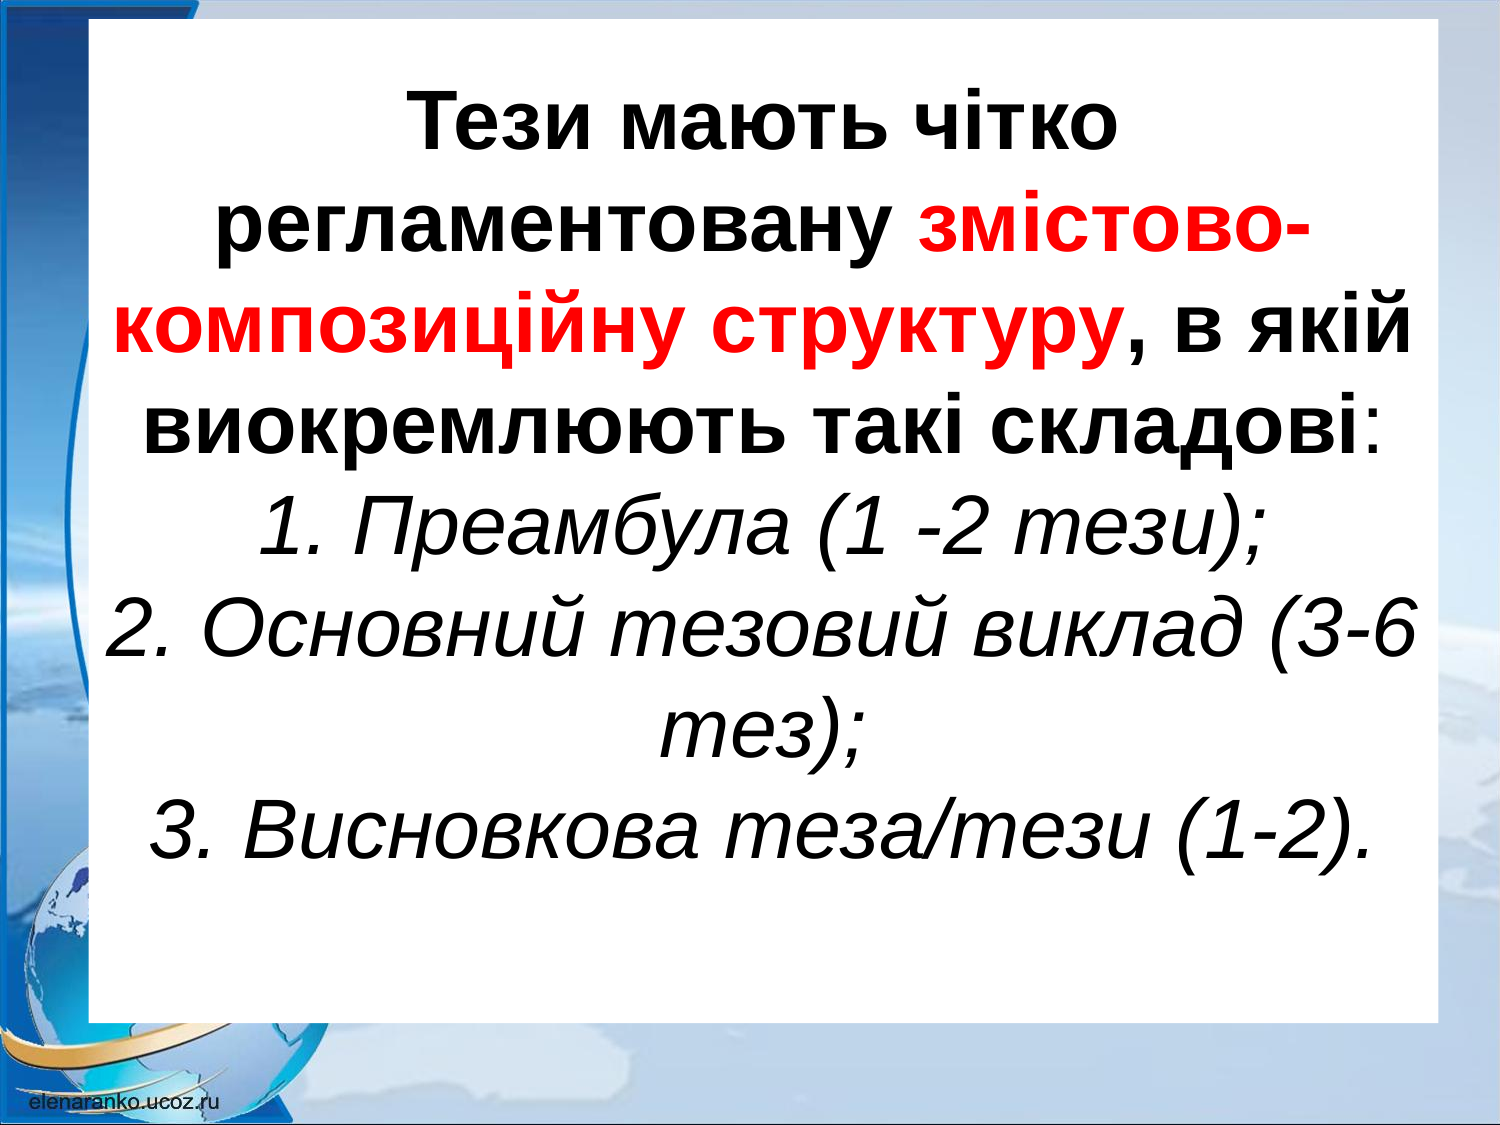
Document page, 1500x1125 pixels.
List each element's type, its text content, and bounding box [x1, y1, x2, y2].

title Тези мають чітко регламентовану змістово-композиційну структуру, в якій виокремлюють такі складові: 1. Преамбула (1 -2 тези); 2. Основний тезовий виклад (3-6 тез); 3. Висновкова теза/тези (1-2). [88, 19, 1439, 1024]
picture [0, 0, 1500, 1125]
